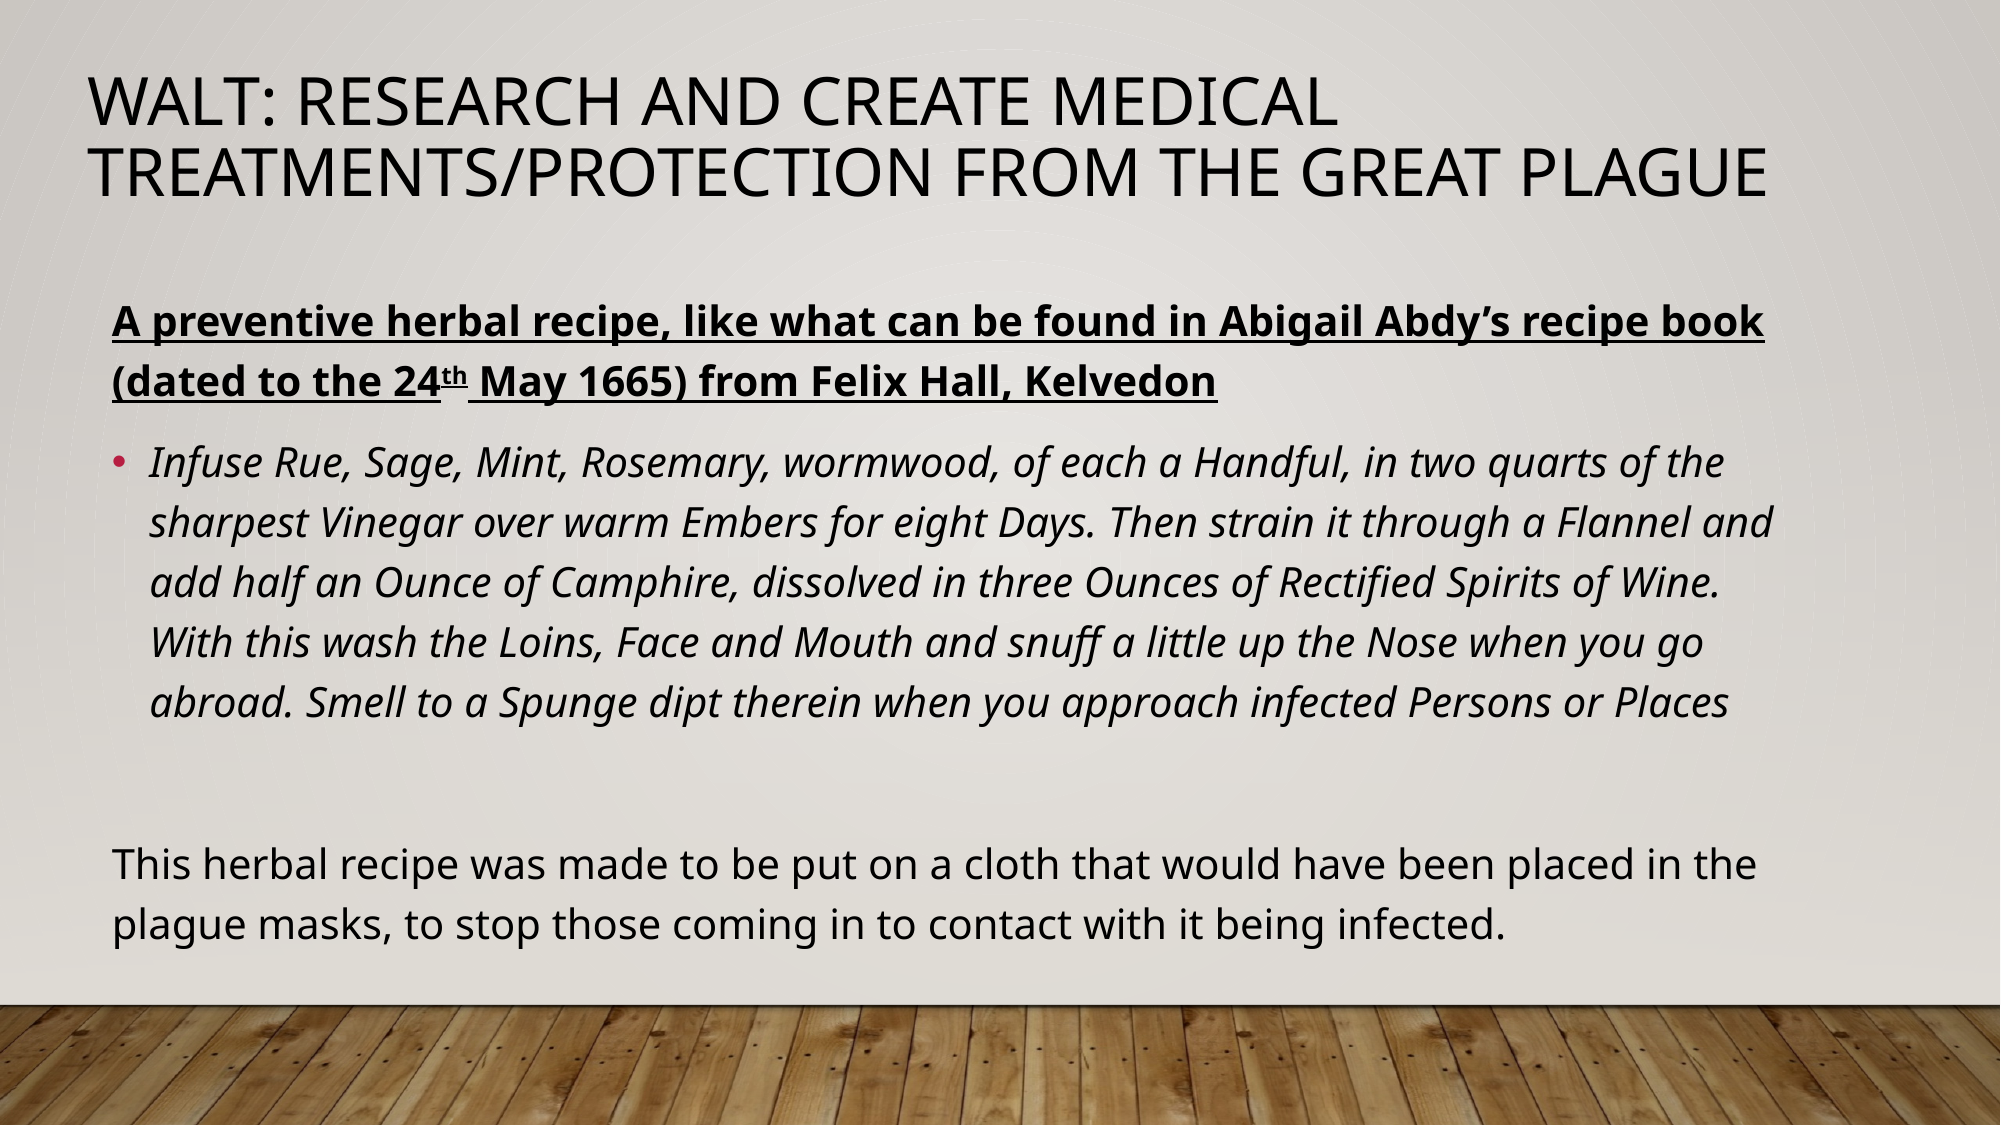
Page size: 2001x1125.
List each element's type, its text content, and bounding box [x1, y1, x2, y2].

title WALT: research and create medical treatments/protection from the Great Plague [72, 59, 1798, 278]
picture [0, 1005, 2000, 1125]
list A preventive herbal recipe, like what can be found in Abigail Abdy’s recipe book (dated to the 24th May 1665) from Felix Hall, Kelvedon Infuse Rue, Sage, Mint, Rosemary, wormwood, of each a Handful, in two quarts of the sharpest Vinegar over warm Embers for eight Days. Then strain it through a Flannel and add half an Ounce of Camphire, dissolved in three Ounces of Rectified Spirits of Wine. With this wash the Loins, Face and Mouth and snuff a little up the Nose when you go abroad. Smell to a Spunge dipt therein when you approach infected Persons or Places This herbal recipe was made to be put on a cloth that would have been placed in the plague masks, to stop those coming in to contact with it being infected. [96, 277, 1822, 992]
